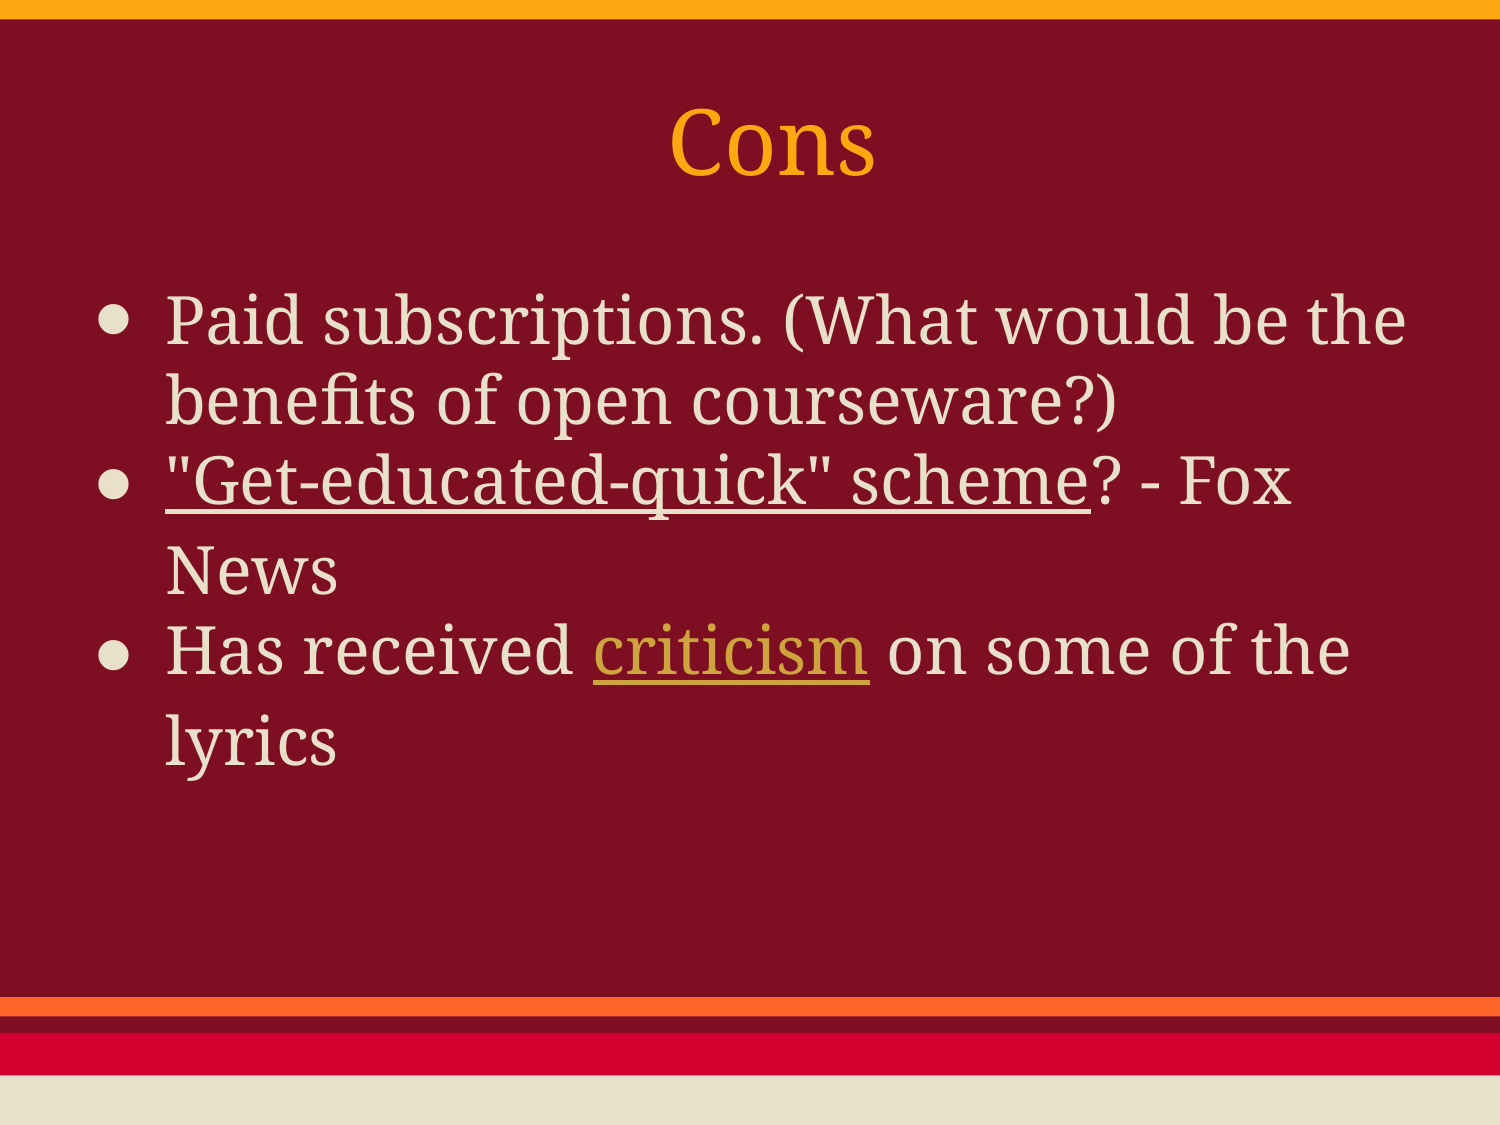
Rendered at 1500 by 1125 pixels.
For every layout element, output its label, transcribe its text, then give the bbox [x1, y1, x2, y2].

list Paid subscriptions. (What would be the benefits of open courseware?) "Get-educated-quick" scheme? - Fox News Has received criticism on some of the lyrics [75, 262, 1425, 931]
title Cons [75, 29, 1425, 248]
